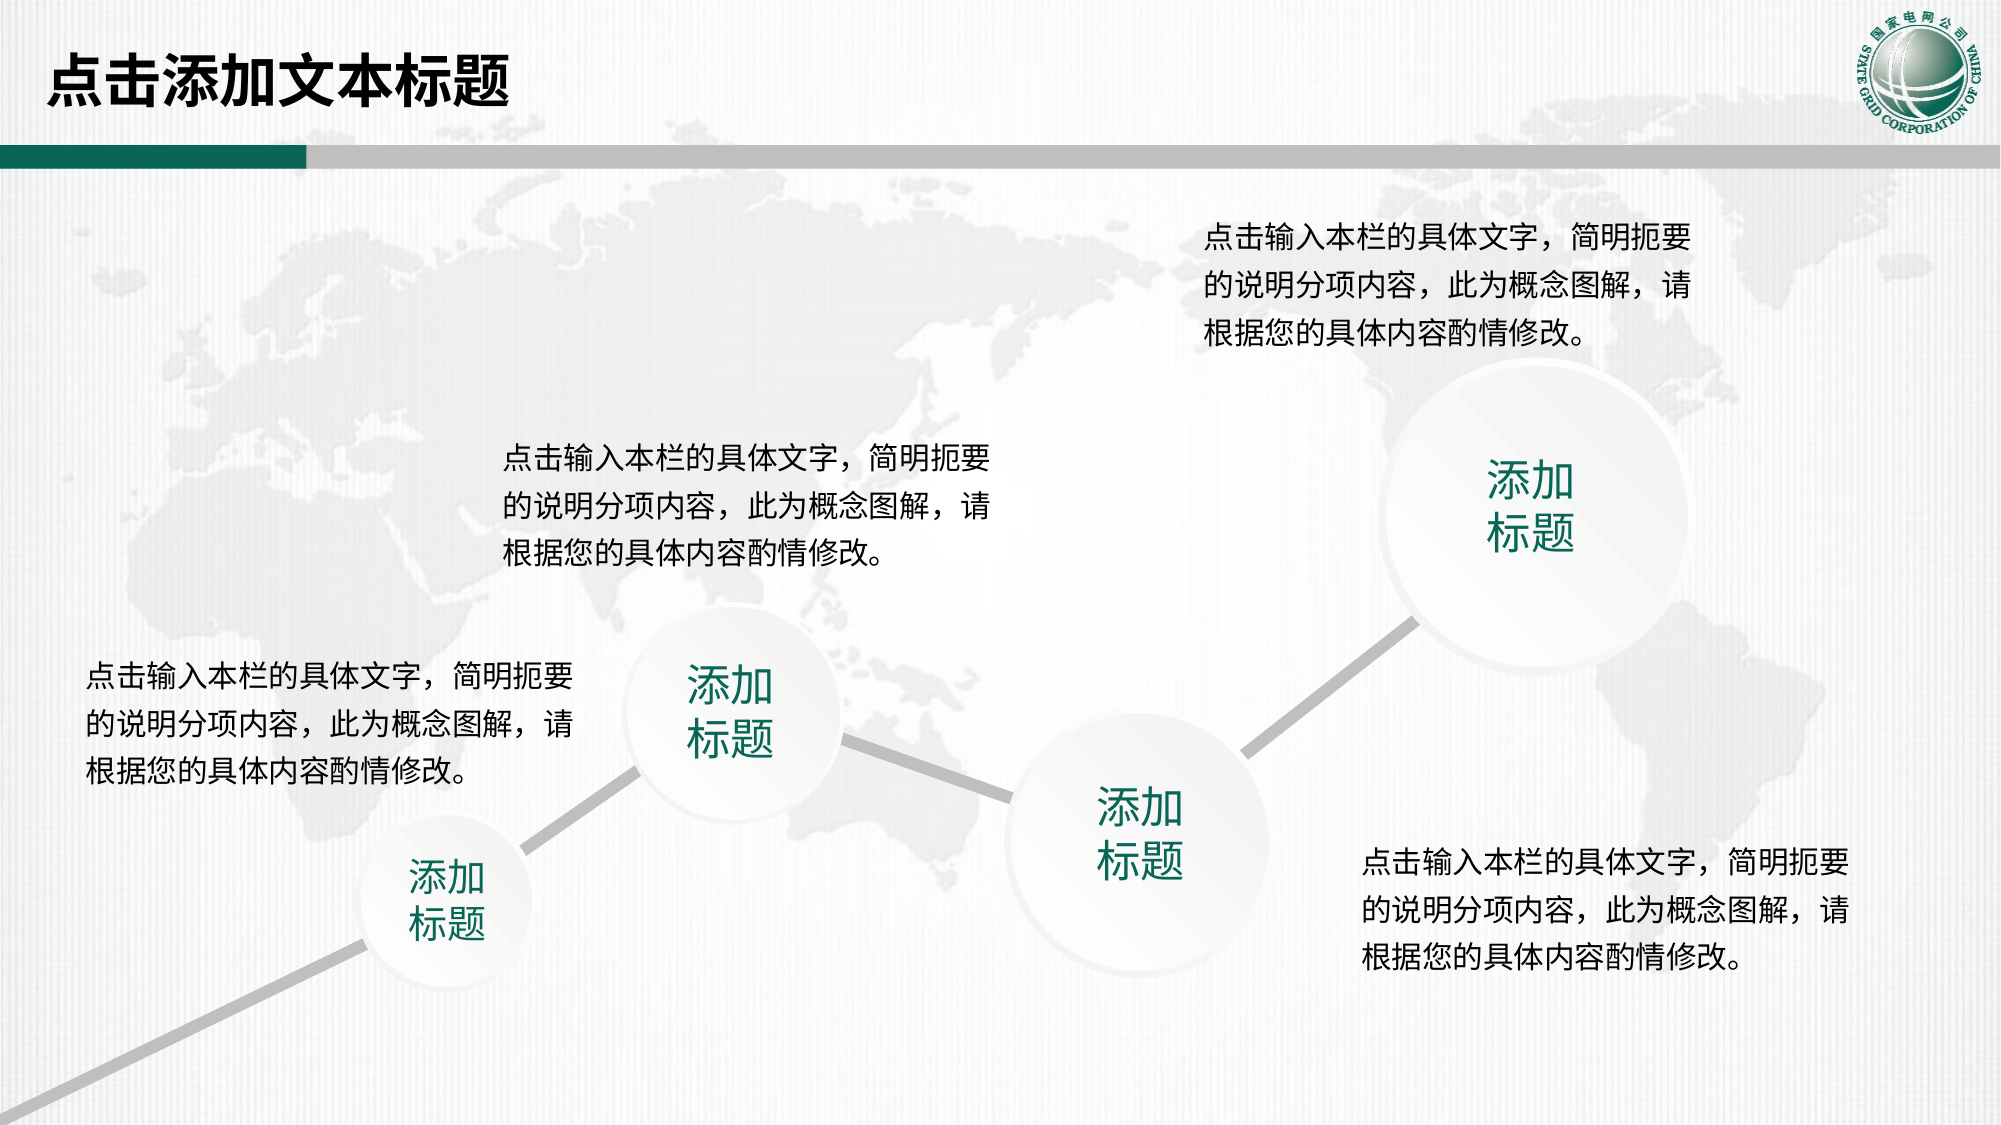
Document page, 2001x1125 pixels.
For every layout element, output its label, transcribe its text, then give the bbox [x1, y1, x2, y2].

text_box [622, 602, 845, 827]
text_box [1377, 357, 1697, 676]
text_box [1133, 529, 1532, 842]
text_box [354, 809, 538, 993]
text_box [0, 906, 444, 1125]
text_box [441, 701, 737, 908]
text_box 点击添加文本标题 [0, 37, 692, 122]
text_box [1004, 706, 1276, 978]
picture [0, 169, 2001, 1125]
text_box 点击输入本栏的具体文字，简明扼要的说明分项内容，此为概念图解，请根据您的具体内容酌情修改。 [488, 420, 1024, 579]
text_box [736, 701, 1133, 842]
text_box 点击输入本栏的具体文字，简明扼要的说明分项内容，此为概念图解，请根据您的具体内容酌情修改。 [1346, 824, 1882, 982]
text_box 点击输入本栏的具体文字，简明扼要的说明分项内容，此为概念图解，请根据您的具体内容酌情修改。 [1189, 200, 1725, 358]
text_box 点击输入本栏的具体文字，简明扼要的说明分项内容，此为概念图解，请根据您的具体内容酌情修改。 [71, 638, 607, 797]
picture [0, 0, 2001, 145]
